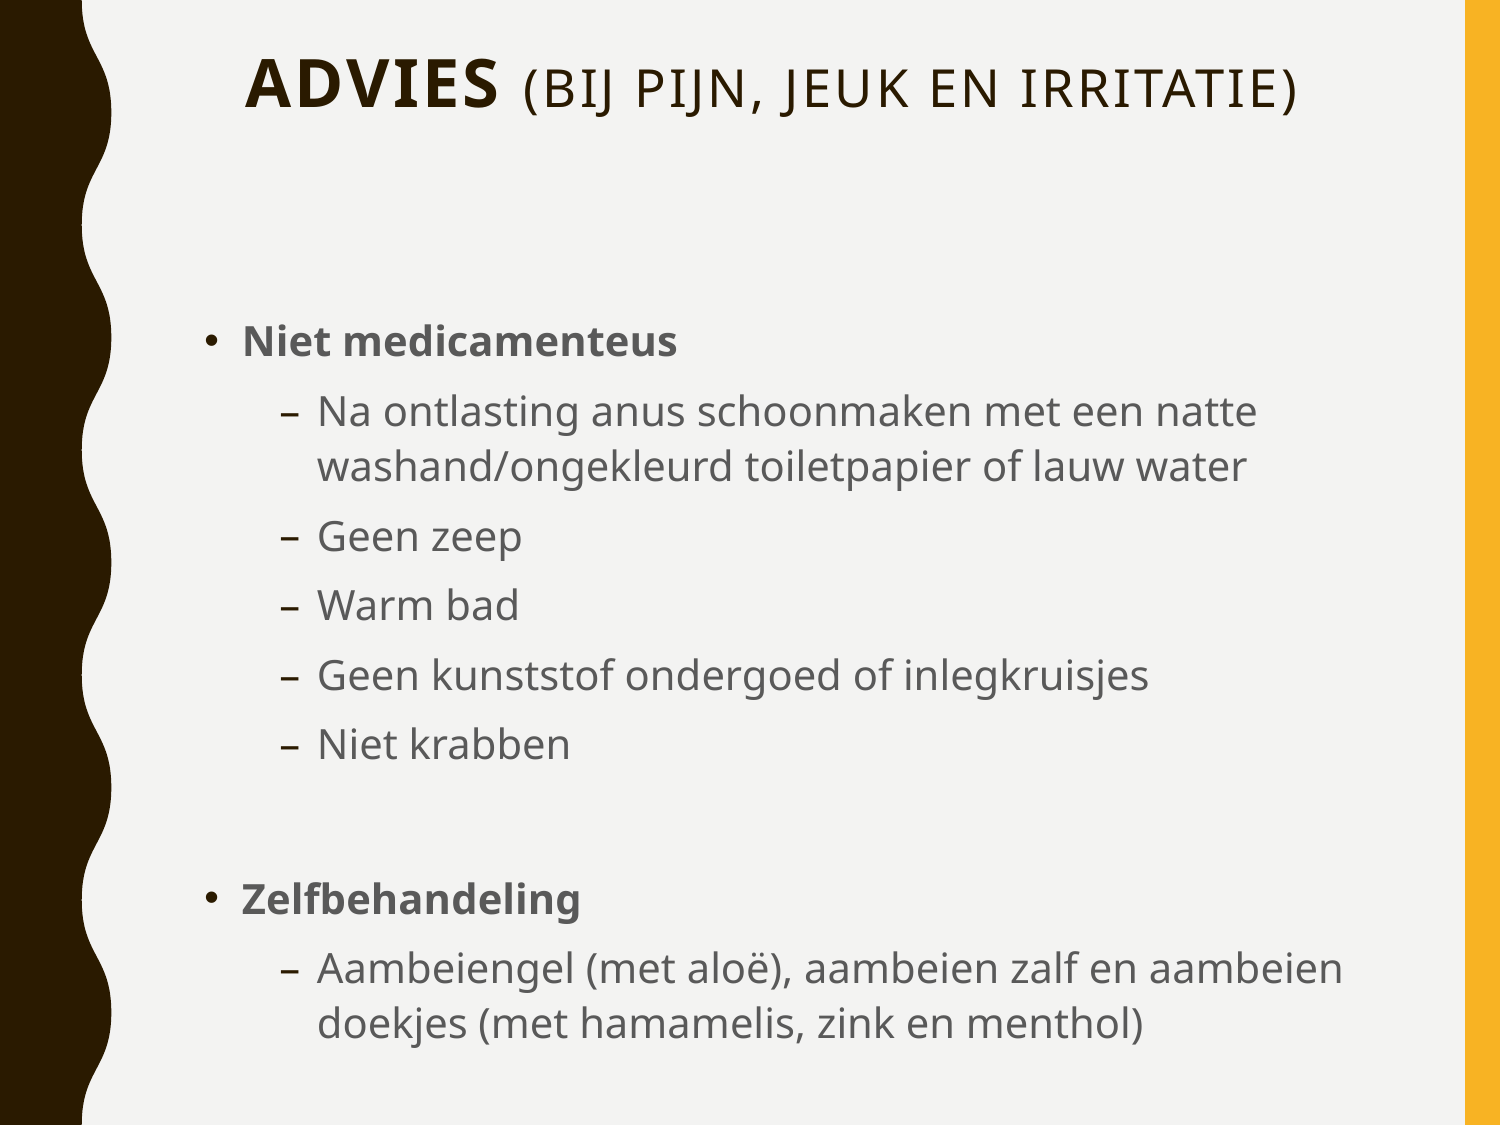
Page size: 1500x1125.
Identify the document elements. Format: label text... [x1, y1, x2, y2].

title Advies (bij pijn, jeuk en irritatie) [230, 42, 1466, 204]
list Niet medicamenteus Na ontlasting anus schoonmaken met een natte washand/ongekleurd toiletpapier of lauw water Geen zeep Warm bad Geen kunststof ondergoed of inlegkruisjes Niet krabben Zelfbehandeling Aambeiengel (met aloë), aambeien zalf en aambeien doekjes (met hamamelis, zink en menthol) [189, 302, 1500, 1125]
